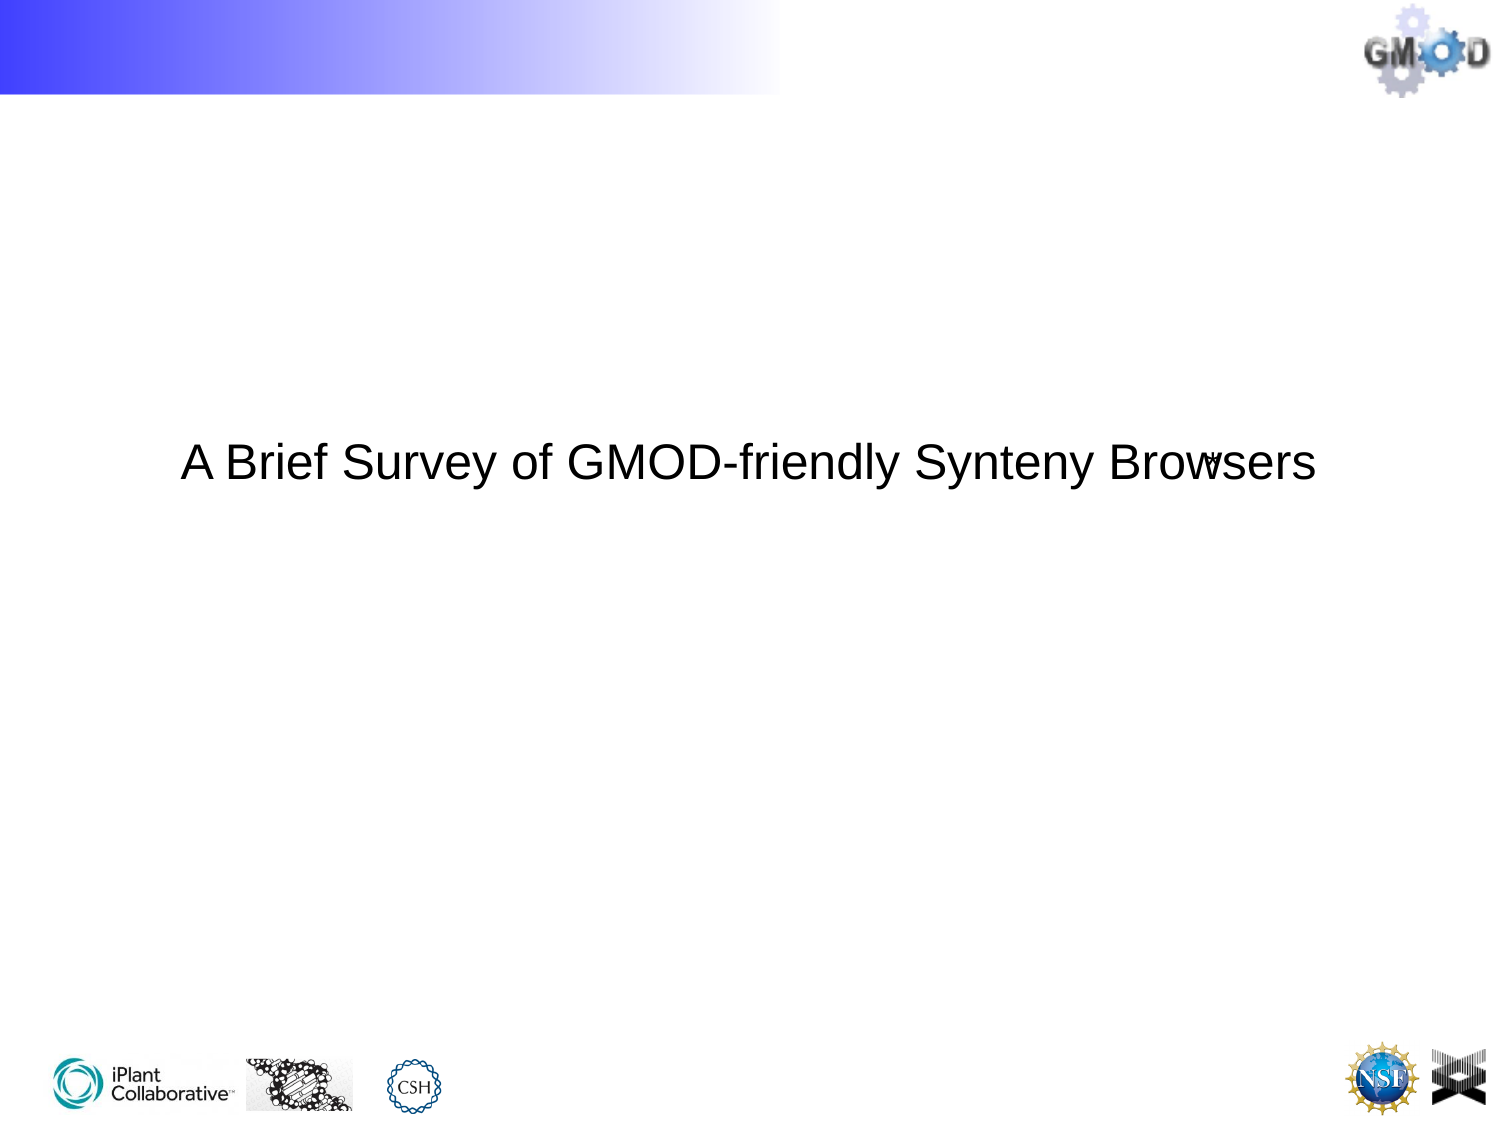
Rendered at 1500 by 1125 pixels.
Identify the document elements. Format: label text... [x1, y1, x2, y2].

picture [39, 1053, 240, 1115]
picture [246, 1056, 353, 1113]
text_box * [1190, 433, 1236, 494]
picture [382, 1054, 442, 1116]
list A Brief Survey of GMOD-friendly Synteny Browsers [112, 324, 1386, 999]
picture [1431, 1049, 1487, 1105]
picture [1344, 1040, 1420, 1116]
